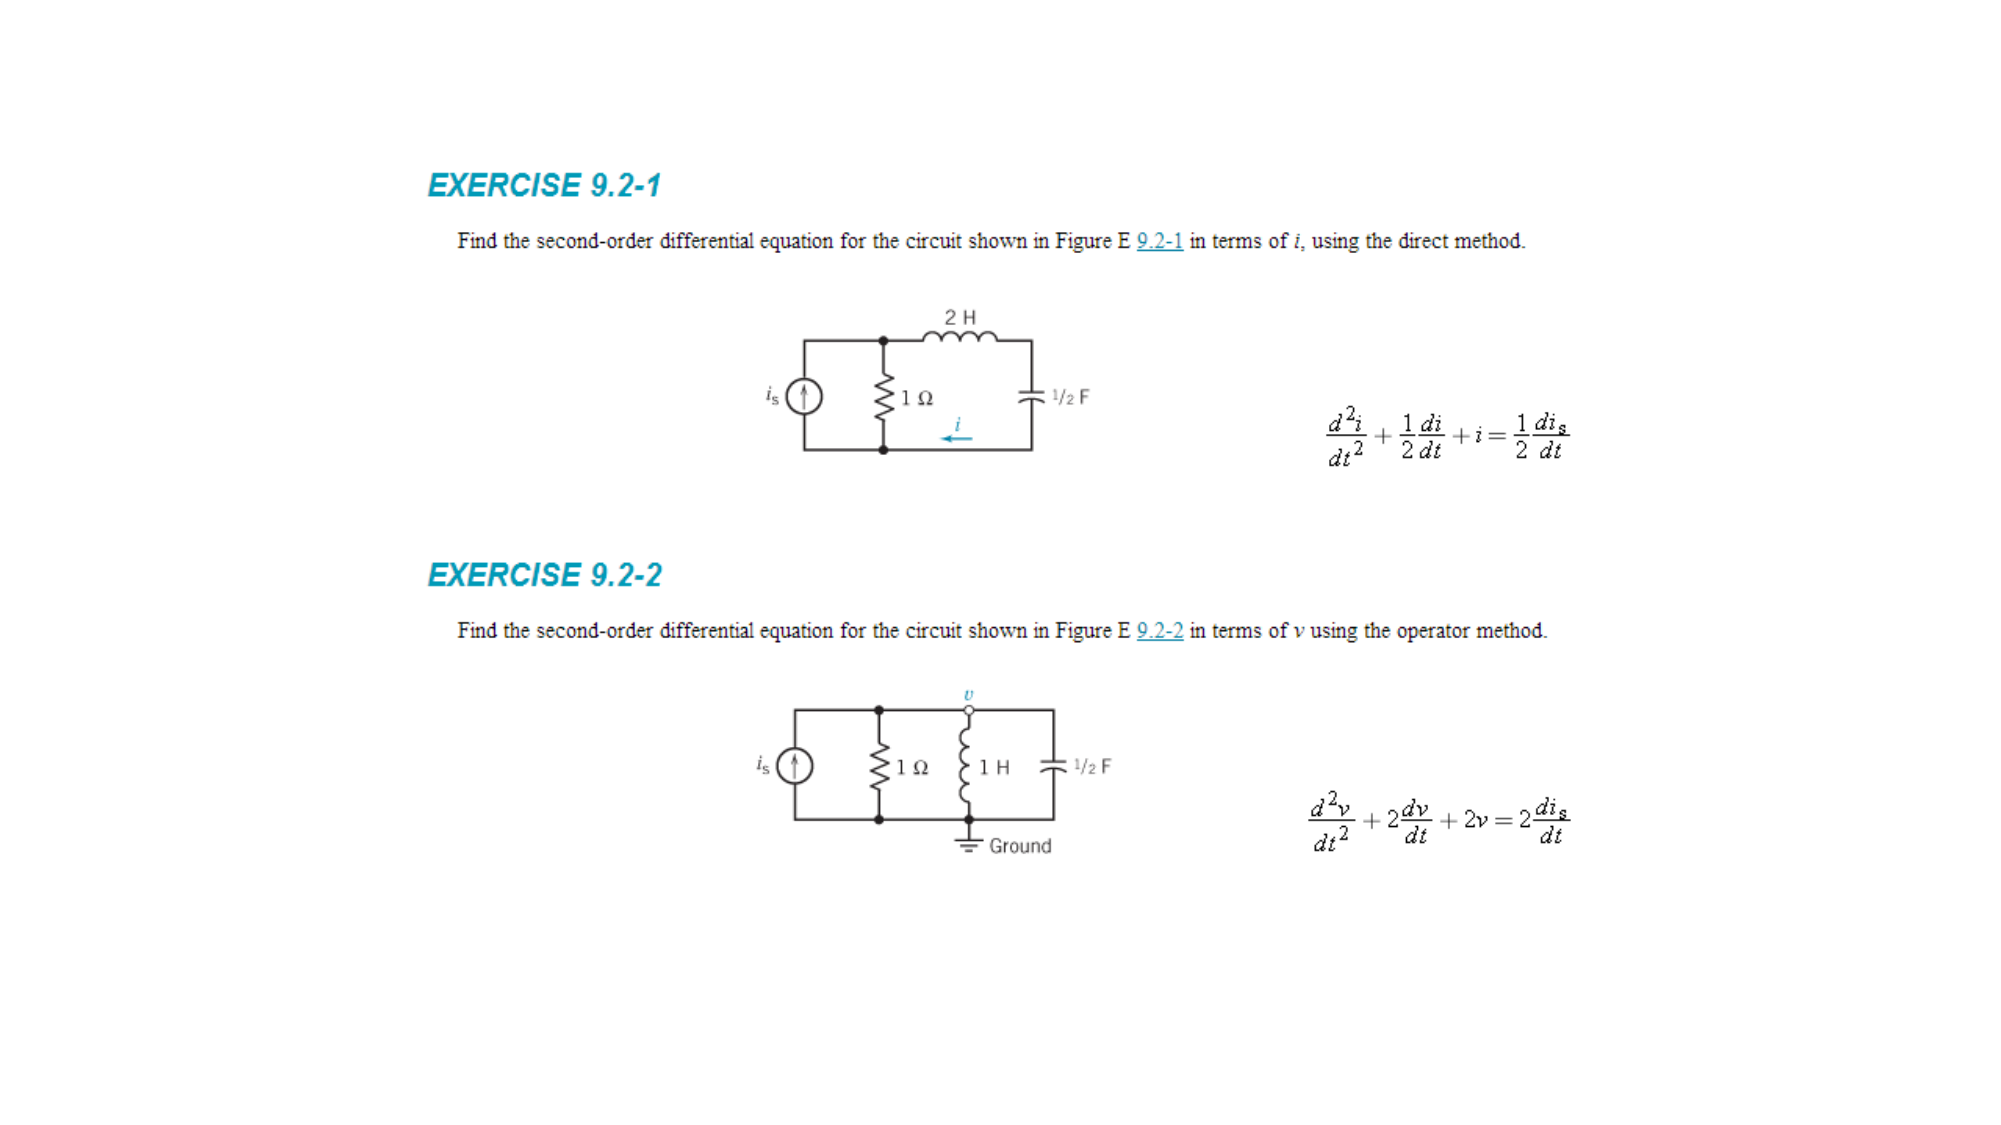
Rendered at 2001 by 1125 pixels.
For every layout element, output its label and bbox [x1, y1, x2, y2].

picture [419, 145, 1604, 901]
